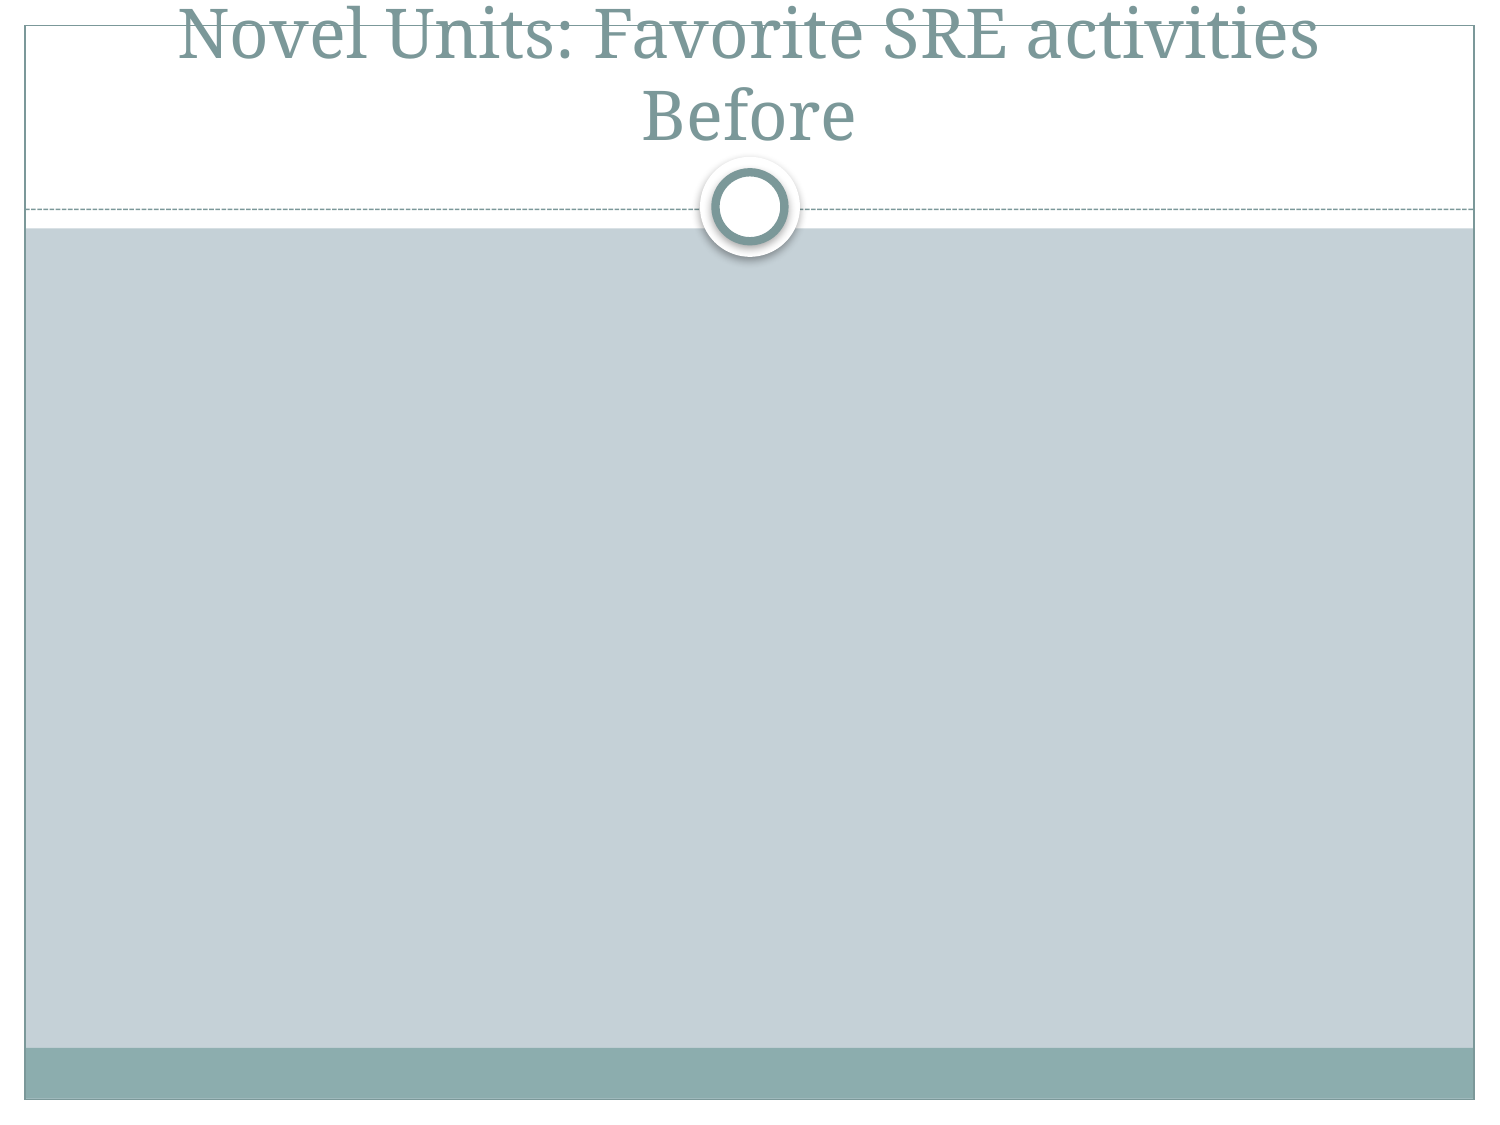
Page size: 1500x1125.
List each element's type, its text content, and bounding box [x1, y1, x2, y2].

title Novel Units: Favorite SRE activities Before [49, 37, 1450, 162]
